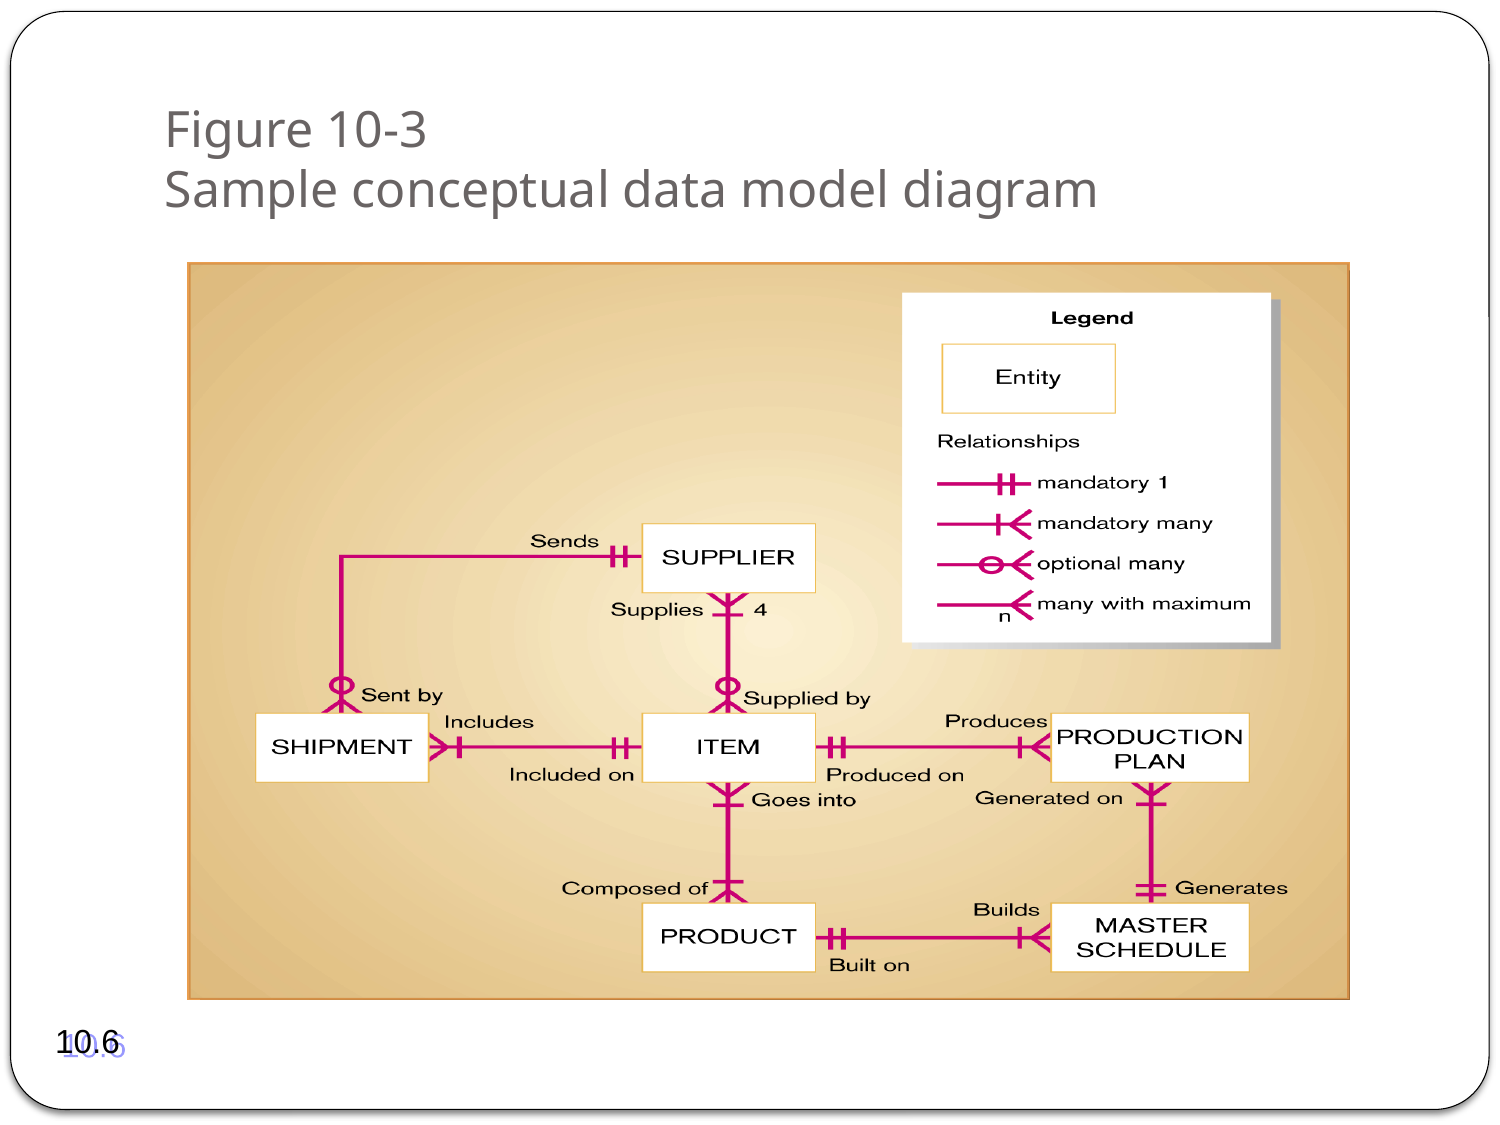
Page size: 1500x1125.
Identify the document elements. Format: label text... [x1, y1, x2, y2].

title Figure 10-3 Sample conceptual data model diagram [150, 45, 1425, 233]
text_box 10.6 [37, 1012, 138, 1107]
picture [187, 262, 1351, 1001]
